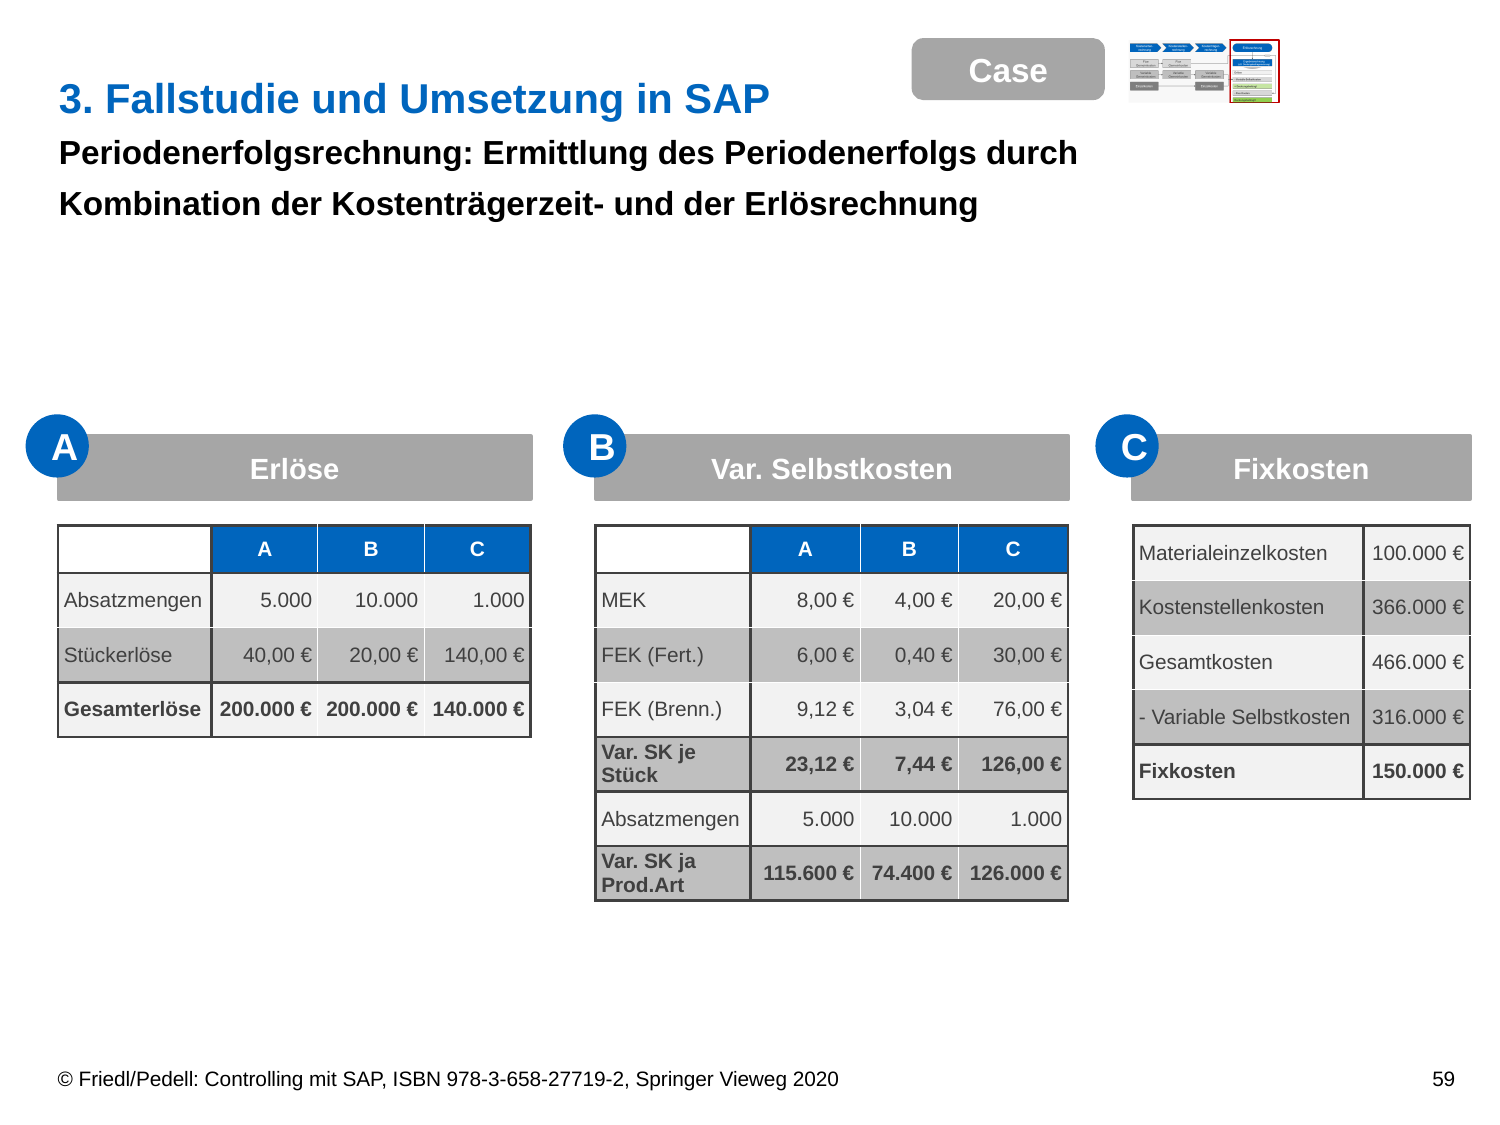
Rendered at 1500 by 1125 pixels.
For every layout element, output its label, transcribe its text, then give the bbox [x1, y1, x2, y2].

text_box Erlöse [57, 434, 533, 501]
text_box Fixkosten [1131, 434, 1472, 501]
footer © Friedl/Pedell: Controlling mit SAP, ISBN 978-3-658-27719-2, Springer Vieweg 2020 [42, 1058, 1235, 1113]
table_cell 7,44 € [861, 738, 958, 790]
table_cell Gesamtkosten [1135, 636, 1362, 689]
slide_number 59 [1262, 1058, 1470, 1119]
table_header A [752, 527, 860, 572]
table_cell 466.000 € [1365, 636, 1469, 689]
table_cell - Variable Selbstkosten [1135, 690, 1362, 743]
table_cell 115.600 € [752, 847, 860, 899]
table_cell 1.000 [425, 574, 529, 627]
table_cell 76,00 € [959, 683, 1067, 736]
table_cell Var. SK ja Prod.Art [597, 847, 749, 899]
table_cell 20,00 € [318, 628, 424, 681]
table_cell 74.400 € [861, 847, 958, 899]
table_cell Fixkosten [1135, 746, 1362, 798]
table_header C [425, 527, 529, 572]
table_header B [861, 527, 958, 572]
table_cell Kostenstellenkosten [1135, 581, 1362, 635]
table_cell 23,12 € [752, 738, 860, 790]
table_cell 5.000 [213, 574, 317, 627]
table_cell 200.000 € [318, 684, 424, 736]
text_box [1128, 39, 1280, 104]
table_cell 20,00 € [959, 574, 1067, 627]
table_cell 6,00 € [752, 628, 860, 682]
table_cell 10.000 [318, 574, 424, 627]
table_cell 9,12 € [752, 683, 860, 736]
table_cell 0,40 € [861, 628, 958, 682]
table_cell Absatzmengen [59, 574, 210, 627]
table_cell 3,04 € [861, 683, 958, 736]
text_box A [25, 414, 89, 478]
table_cell 5.000 [752, 793, 860, 845]
table_cell 8,00 € [752, 574, 860, 627]
table_header [597, 527, 749, 572]
table_cell 150.000 € [1365, 746, 1469, 798]
table_cell 4,00 € [861, 574, 958, 627]
table_cell 200.000 € [213, 684, 317, 736]
table_cell Gesamterlöse [59, 684, 210, 736]
table_cell MEK [597, 574, 749, 627]
table_cell 1.000 [959, 793, 1067, 845]
text_box B [563, 414, 627, 478]
table_cell Stückerlöse [59, 628, 210, 681]
table_cell FEK (Fert.) [597, 628, 749, 682]
table_cell Var. SK je Stück [597, 738, 749, 790]
title 3. Fallstudie und Umsetzung in SAP [58, 58, 1278, 119]
table_cell 10.000 [861, 793, 958, 845]
table_header Materialeinzelkosten [1135, 527, 1362, 580]
text_box C [1095, 414, 1159, 478]
table_cell 30,00 € [959, 628, 1067, 682]
table_cell 140,00 € [425, 628, 529, 681]
table_cell 126.000 € [959, 847, 1067, 899]
table_cell 140.000 € [425, 684, 529, 736]
table_cell Absatzmengen [597, 793, 749, 845]
table_header A [213, 527, 317, 572]
table_header C [959, 527, 1067, 572]
table_cell 366.000 € [1365, 581, 1469, 635]
table_header 100.000 € [1365, 527, 1469, 580]
table_cell FEK (Brenn.) [597, 683, 749, 736]
list Periodenerfolgsrechnung: Ermittlung des Periodenerfolgs durch Kombination der Kostenträgerzeit- und der Erlösrechnung [58, 121, 1278, 171]
table_header [59, 527, 210, 572]
table_cell 316.000 € [1365, 690, 1469, 743]
table_cell 40,00 € [213, 628, 317, 681]
table_cell 126,00 € [959, 738, 1067, 790]
text_box Var. Selbstkosten [594, 434, 1070, 501]
table_header B [318, 527, 424, 572]
text_box Case [911, 38, 1105, 101]
